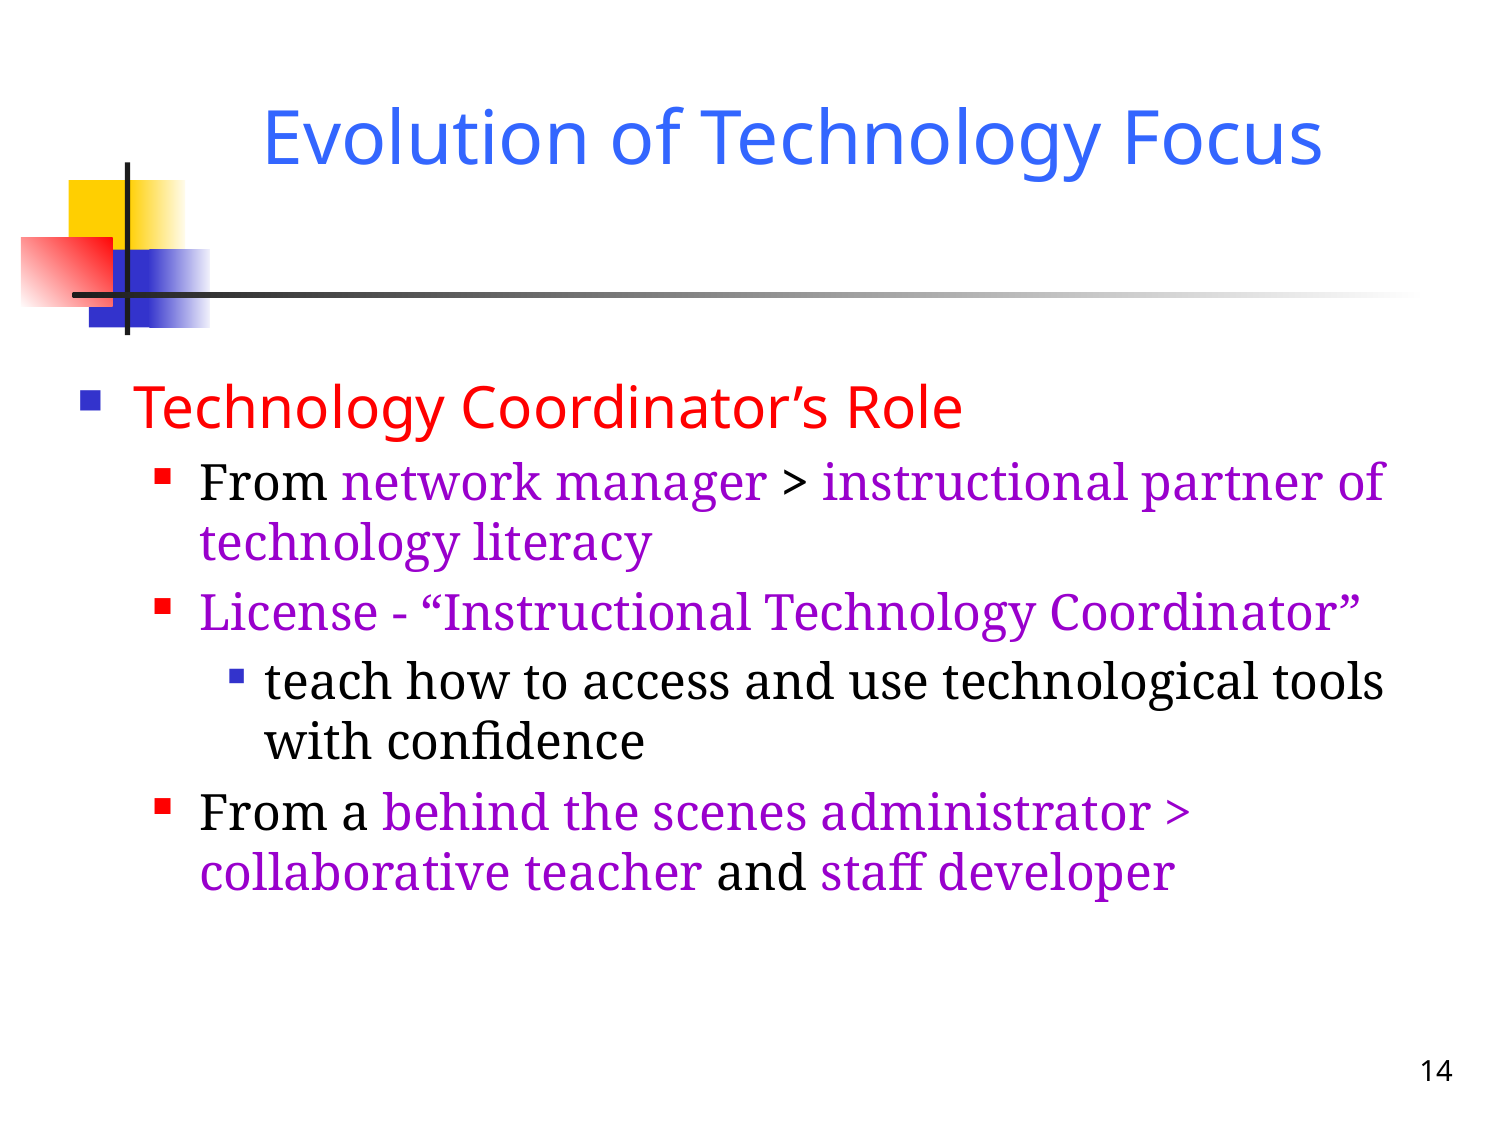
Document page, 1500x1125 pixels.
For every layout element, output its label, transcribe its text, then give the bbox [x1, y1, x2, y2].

slide_number 14 [1154, 1023, 1468, 1100]
title Evolution of Technology Focus [246, 48, 1414, 188]
list Technology Coordinator’s Role From network manager > instructional partner of technology literacy License - “Instructional Technology Coordinator” teach how to access and use technological tools with confidence From a behind the scenes administrator > collaborative teacher and staff developer [62, 362, 1426, 1063]
